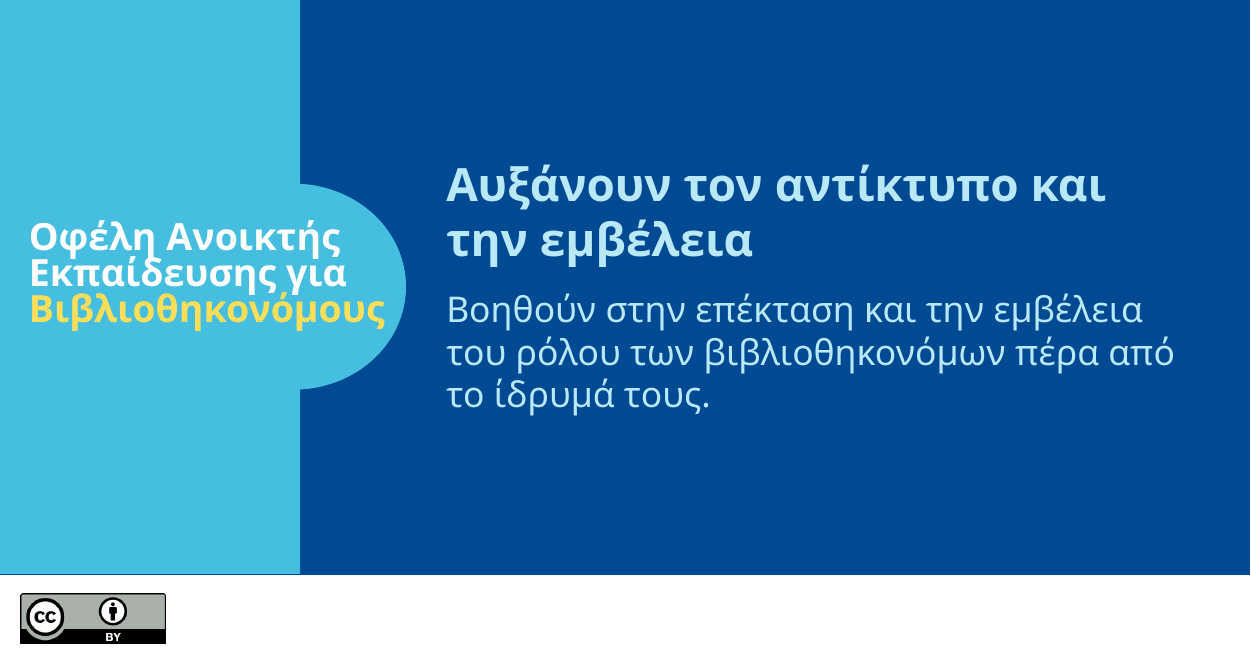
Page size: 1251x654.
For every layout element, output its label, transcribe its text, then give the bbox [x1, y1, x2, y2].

text_box Αυξάνουν τον αντίκτυπο και την εμβέλεια Βοηθούν στην επέκταση και την εμβέλεια του ρόλου των βιβλιοθηκονόμων πέρα από το ίδρυμά τους. [434, 143, 1197, 427]
picture [20, 592, 166, 645]
text_box [0, 582, 1250, 654]
text_box [201, 345, 387, 390]
text_box [224, 183, 364, 206]
text_box Οφέλη Ανοικτής Εκπαίδευσης για Βιβλιοθηκονόμους [13, 206, 421, 345]
text_box [0, 0, 301, 574]
